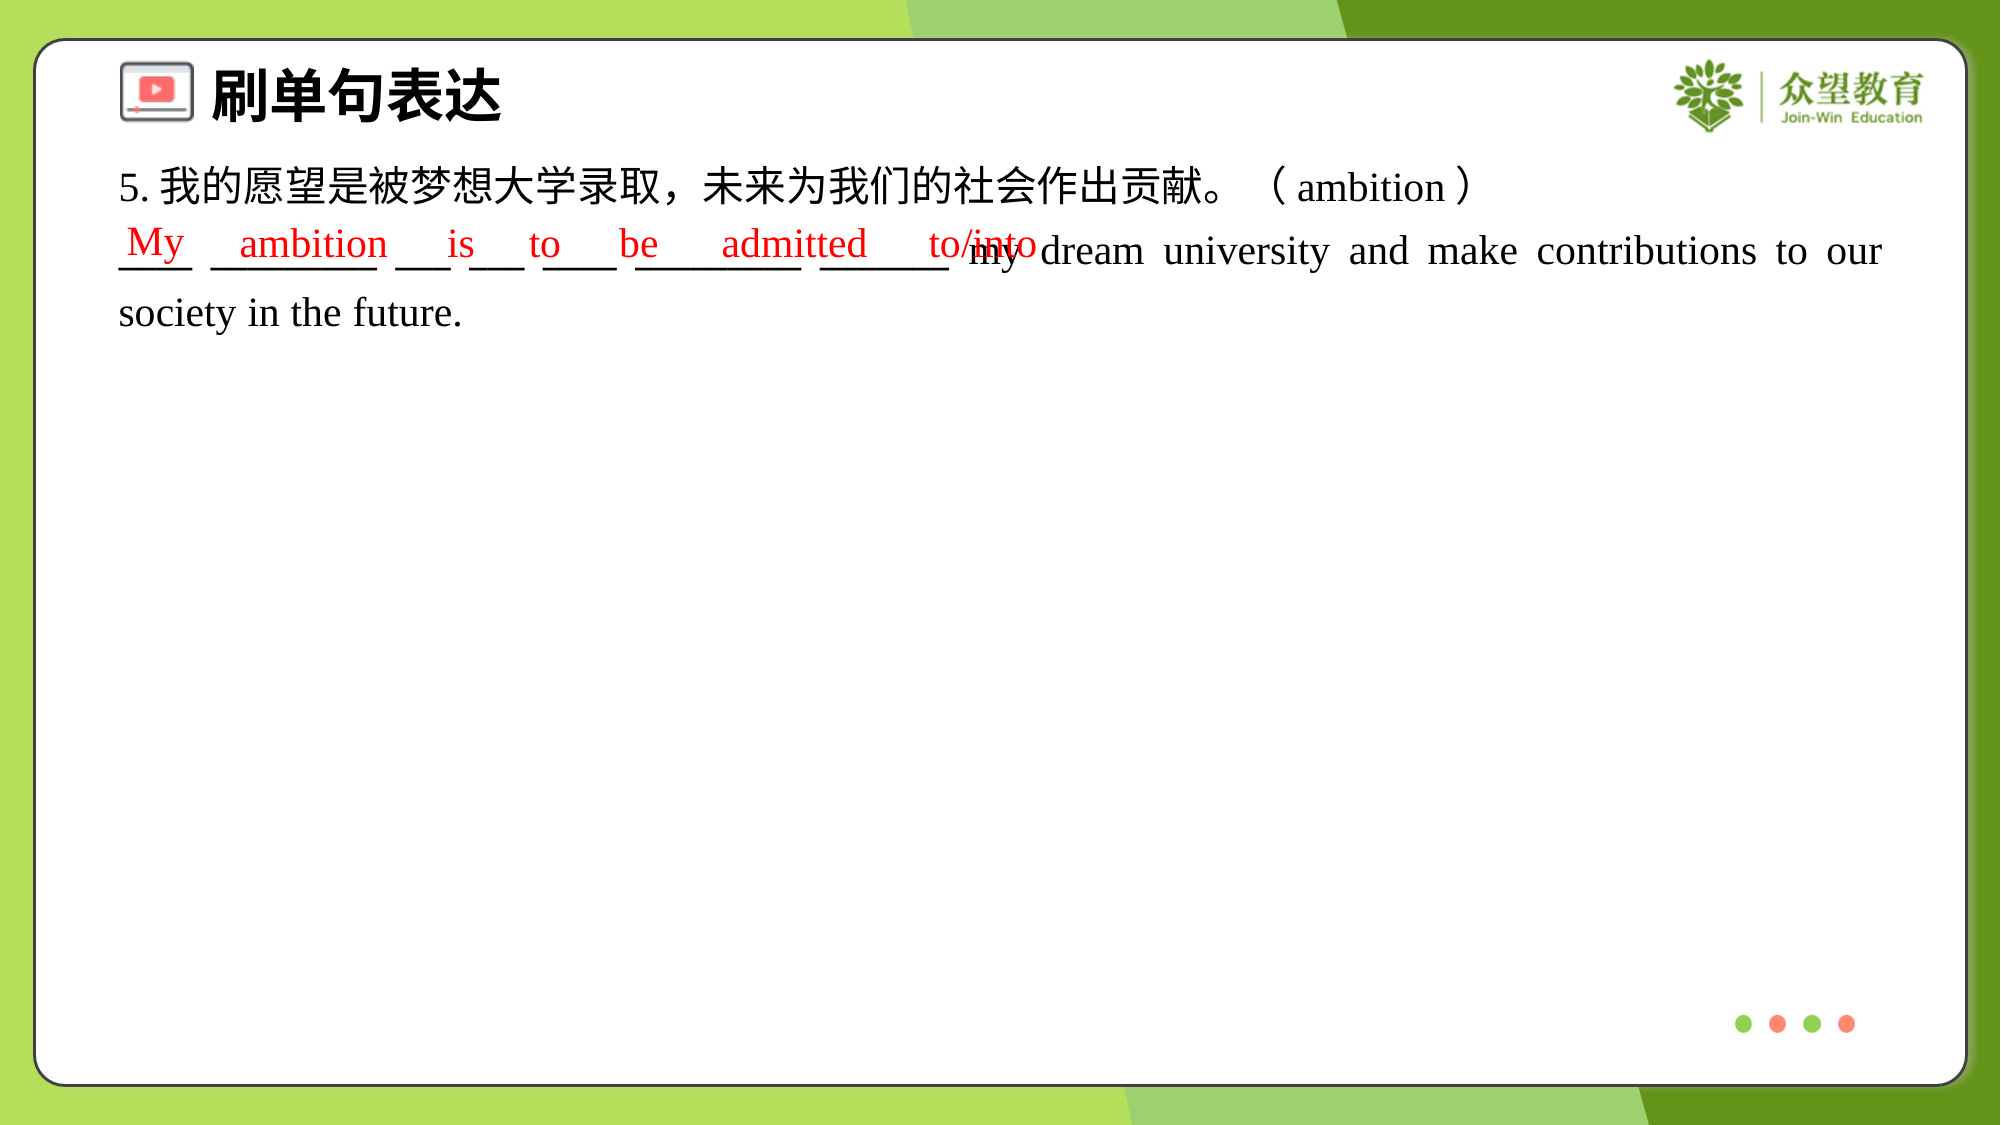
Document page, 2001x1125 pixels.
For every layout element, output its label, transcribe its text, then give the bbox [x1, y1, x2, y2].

text_box be [604, 203, 674, 267]
text_box to [513, 203, 577, 267]
picture [0, 0, 2000, 1125]
text_box ambition [224, 203, 403, 267]
text_box admitted [706, 203, 883, 267]
text_box is [431, 203, 490, 267]
text_box 5.我的愿望是被梦想大学录取，未来为我们的社会作出贡献。（ambition） ____ _________ ___ ___ ____ _________ _______ my dream university and make contributions to our society in the future. [118, 147, 1883, 336]
text_box My [111, 201, 200, 265]
text_box to/into [913, 203, 1053, 267]
